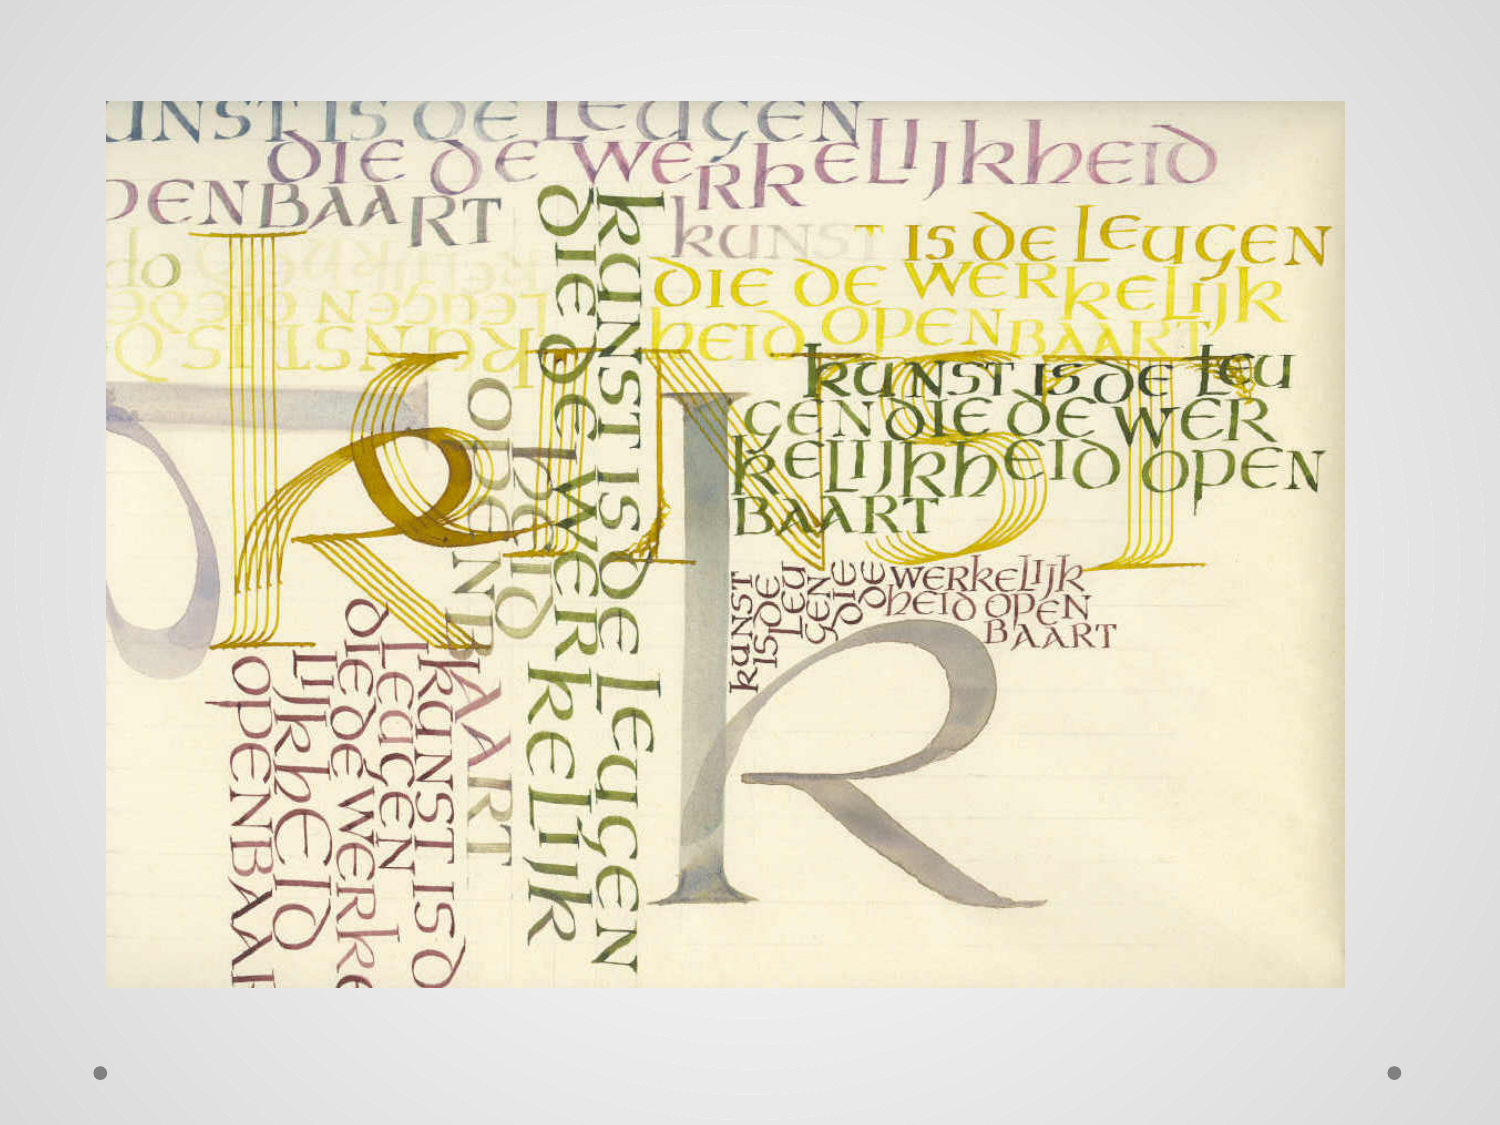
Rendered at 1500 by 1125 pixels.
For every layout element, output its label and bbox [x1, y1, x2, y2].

picture [105, 101, 1345, 988]
